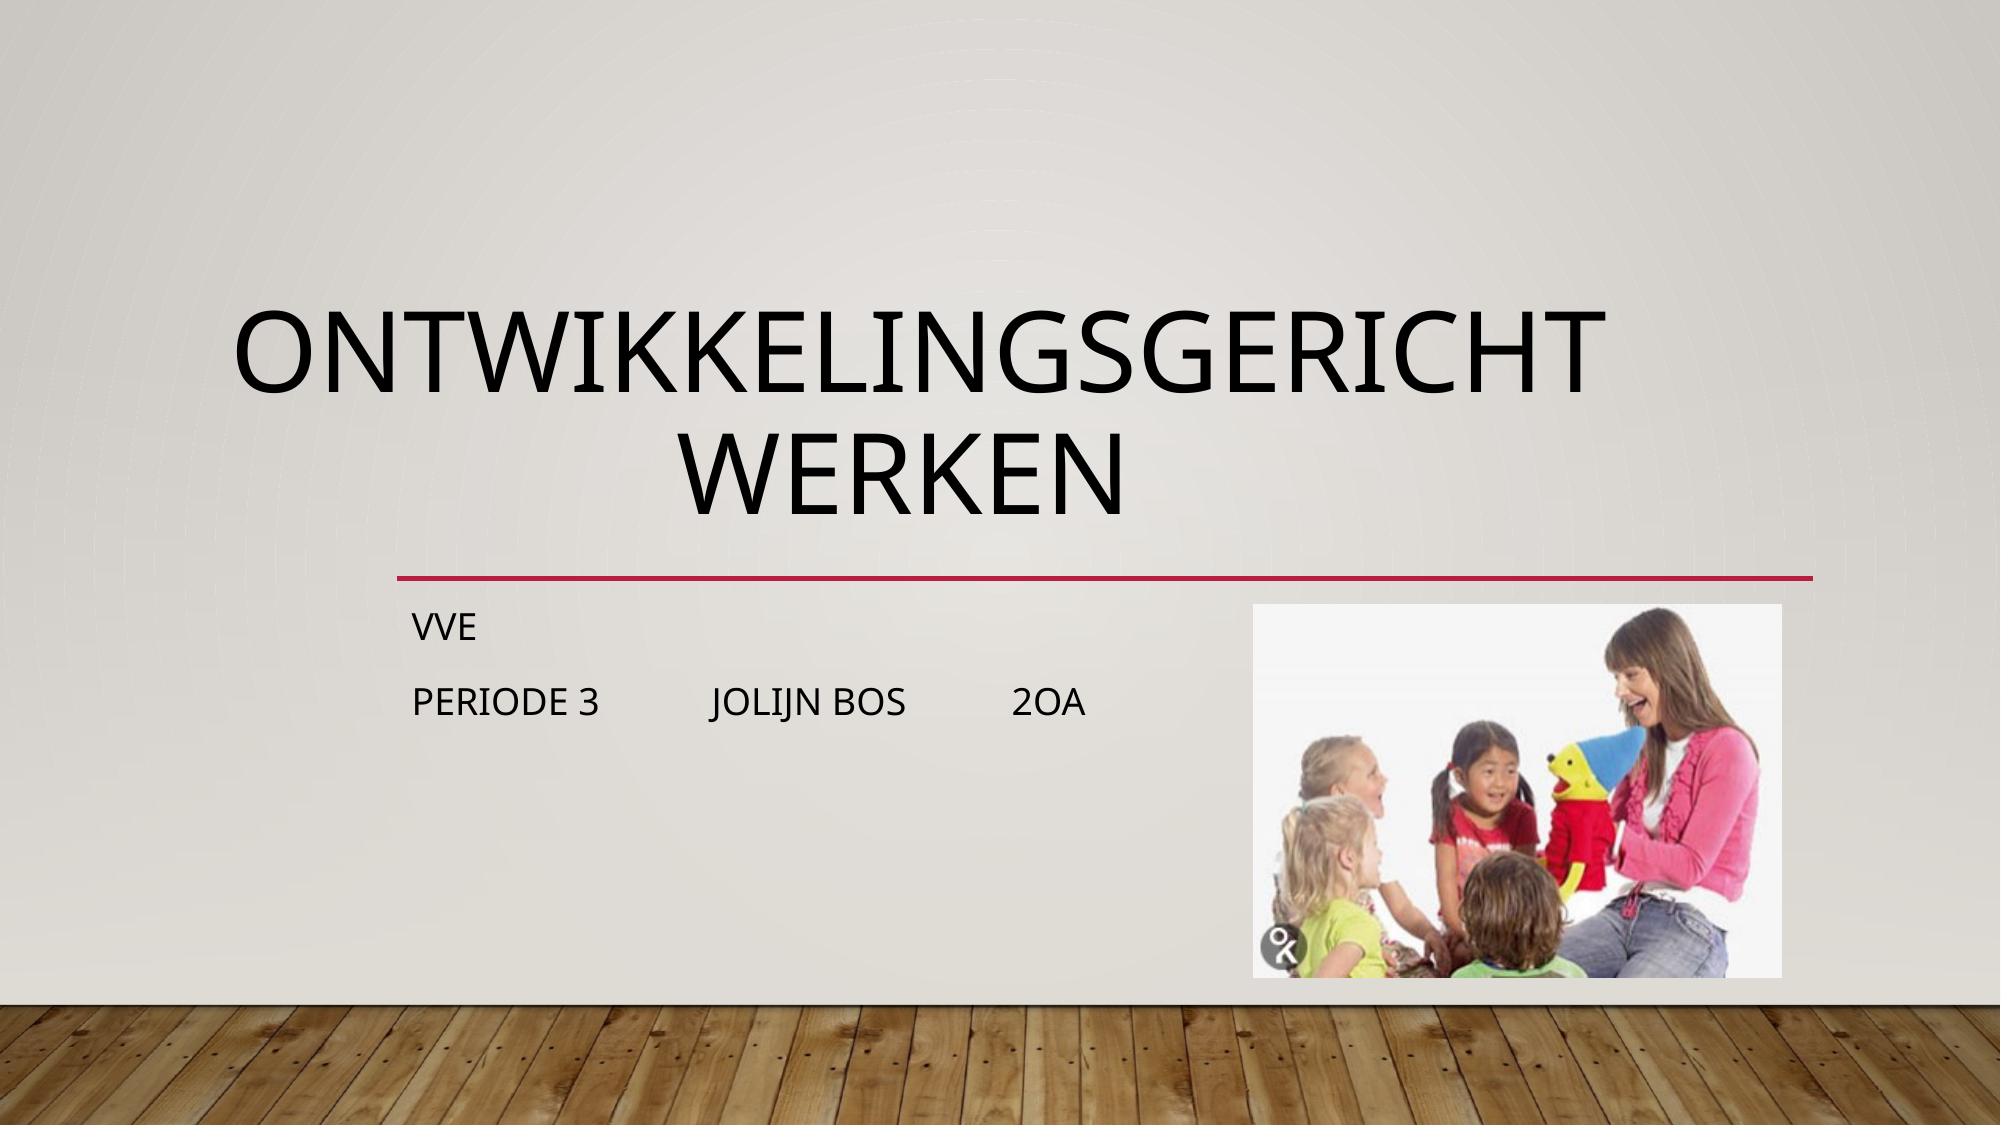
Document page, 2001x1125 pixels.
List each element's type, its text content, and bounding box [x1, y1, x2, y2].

picture [1252, 604, 1782, 978]
picture [0, 1005, 2000, 1125]
subtitle VVE Periode 3 Jolijn Bos 2OA [396, 579, 1814, 740]
title Ontwikkelingsgericht werken [24, 131, 1814, 539]
